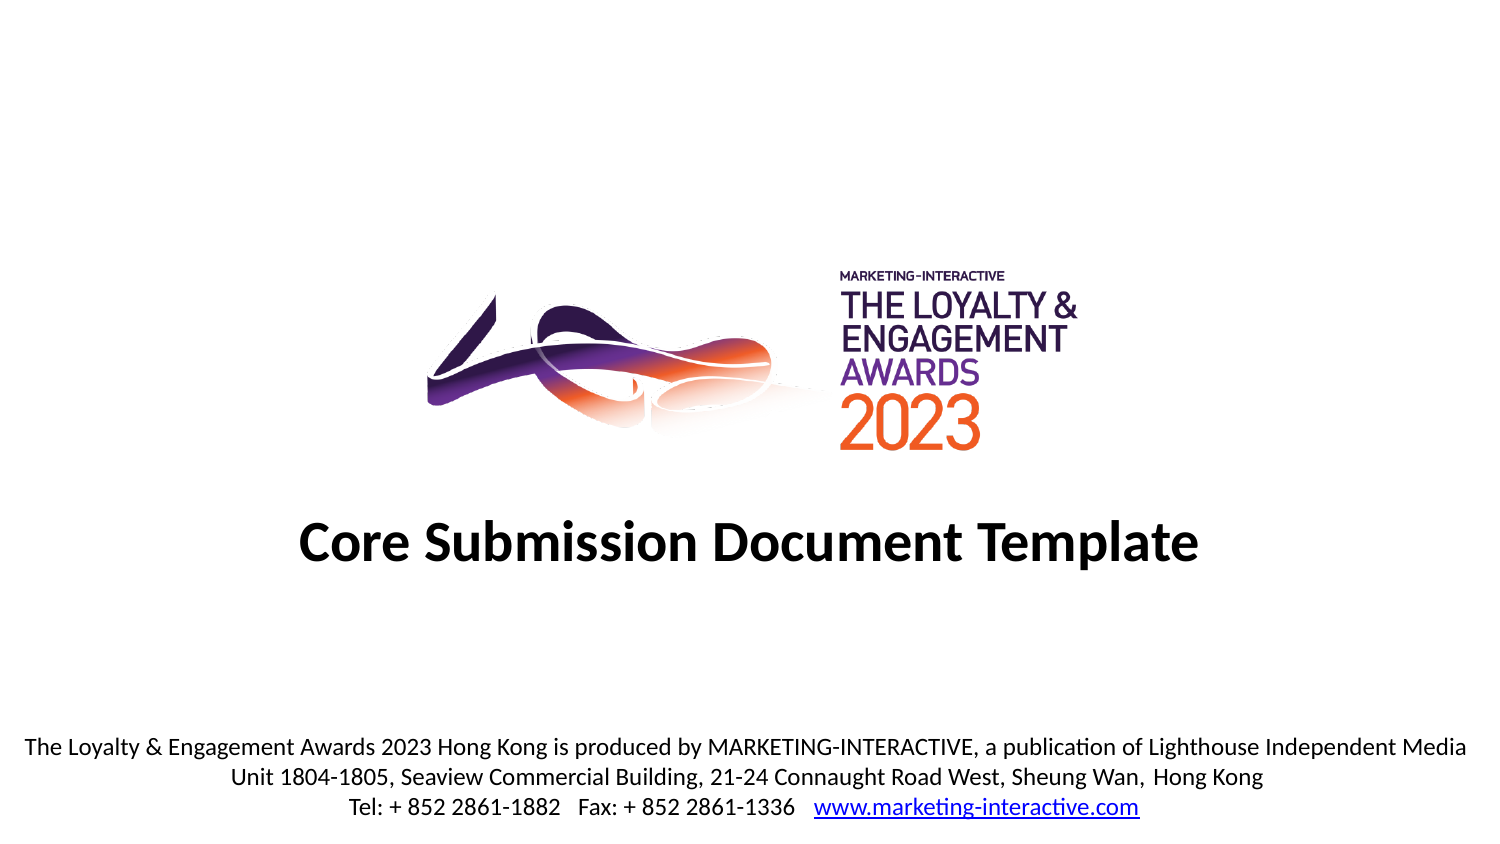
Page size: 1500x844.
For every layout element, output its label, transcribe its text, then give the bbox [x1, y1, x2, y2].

picture [395, 185, 1099, 480]
text_box The Loyalty & Engagement Awards 2023 Hong Kong is produced by MARKETING-INTERACTIVE, a publication of Lighthouse Independent Media Unit 1804-1805, Seaview Commercial Building, 21-24 Connaught Road West, Sheung Wan, Hong Kong Tel: + 852 2861-1882 Fax: + 852 2861-1336 www.marketing-interactive.com [0, 723, 1495, 844]
title Core Submission Document Template [0, 480, 1500, 597]
